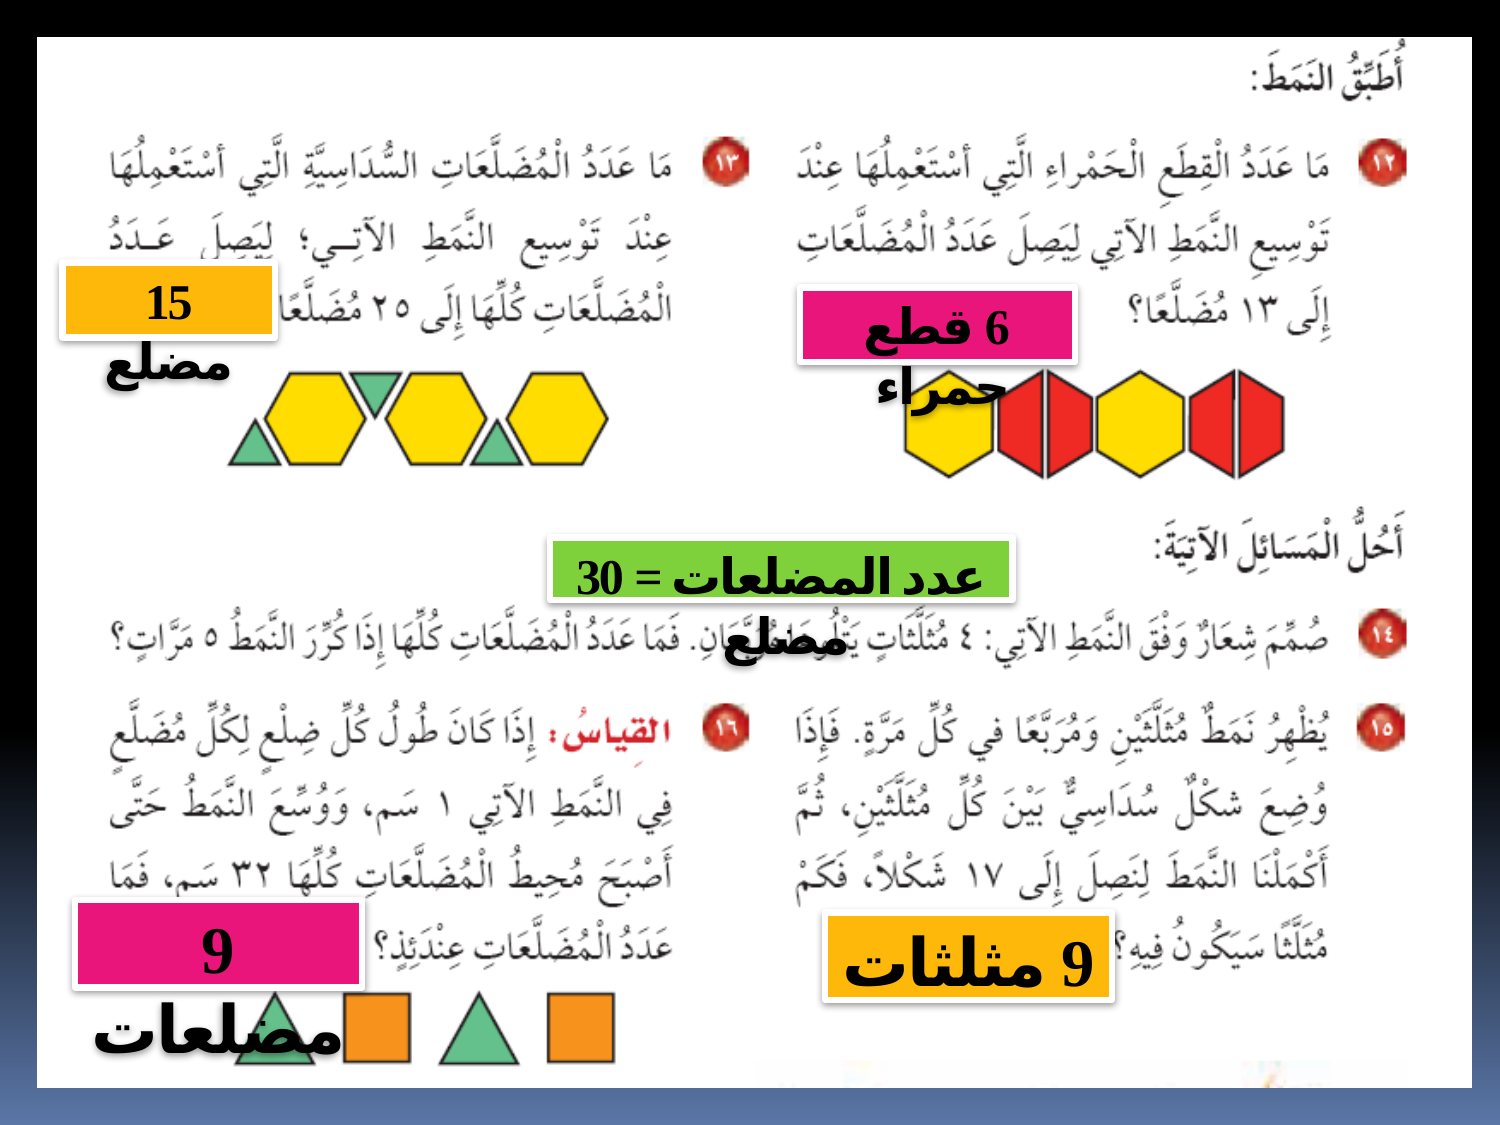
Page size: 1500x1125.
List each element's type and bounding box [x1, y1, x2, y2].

picture [37, 37, 1473, 1088]
